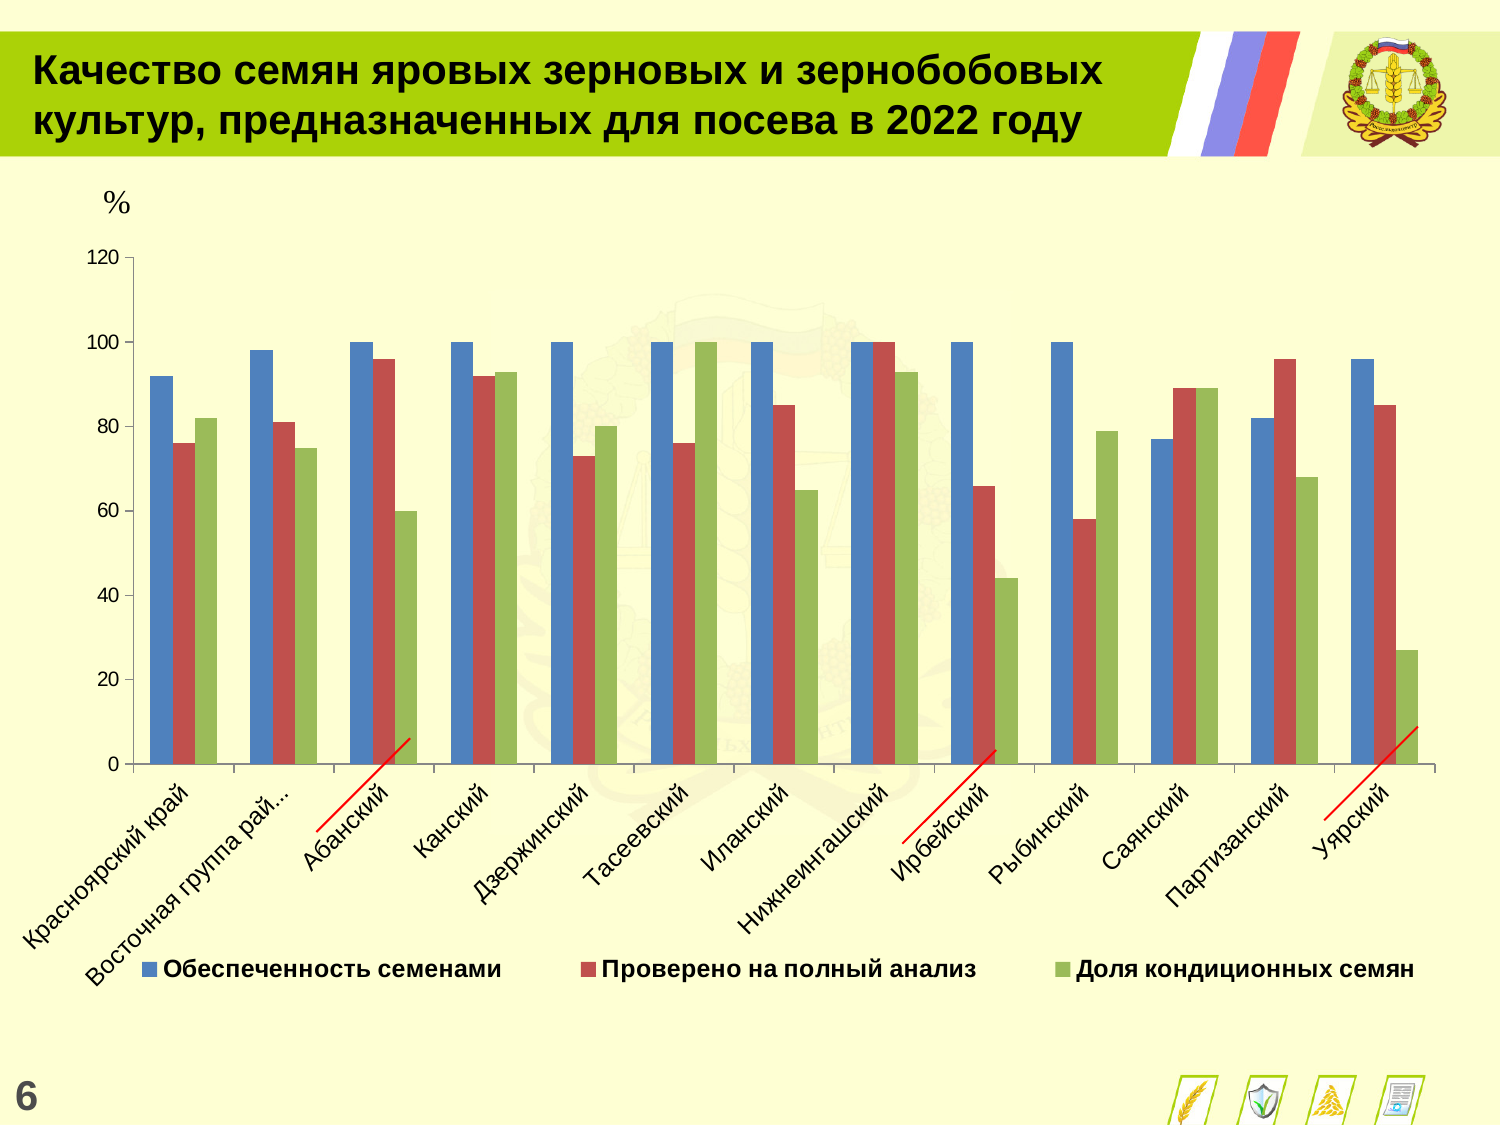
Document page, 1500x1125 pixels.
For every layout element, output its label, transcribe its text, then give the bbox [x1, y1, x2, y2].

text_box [902, 749, 997, 844]
picture [0, 0, 1500, 1125]
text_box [1323, 726, 1419, 821]
list Качество семян яровых зерновых и зернобобовых культур, предназначенных для посева в 2022 году [17, 30, 1179, 155]
slide_number 6 [0, 1075, 89, 1112]
chart [17, 231, 1500, 1000]
text_box % [88, 172, 160, 228]
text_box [316, 737, 411, 833]
